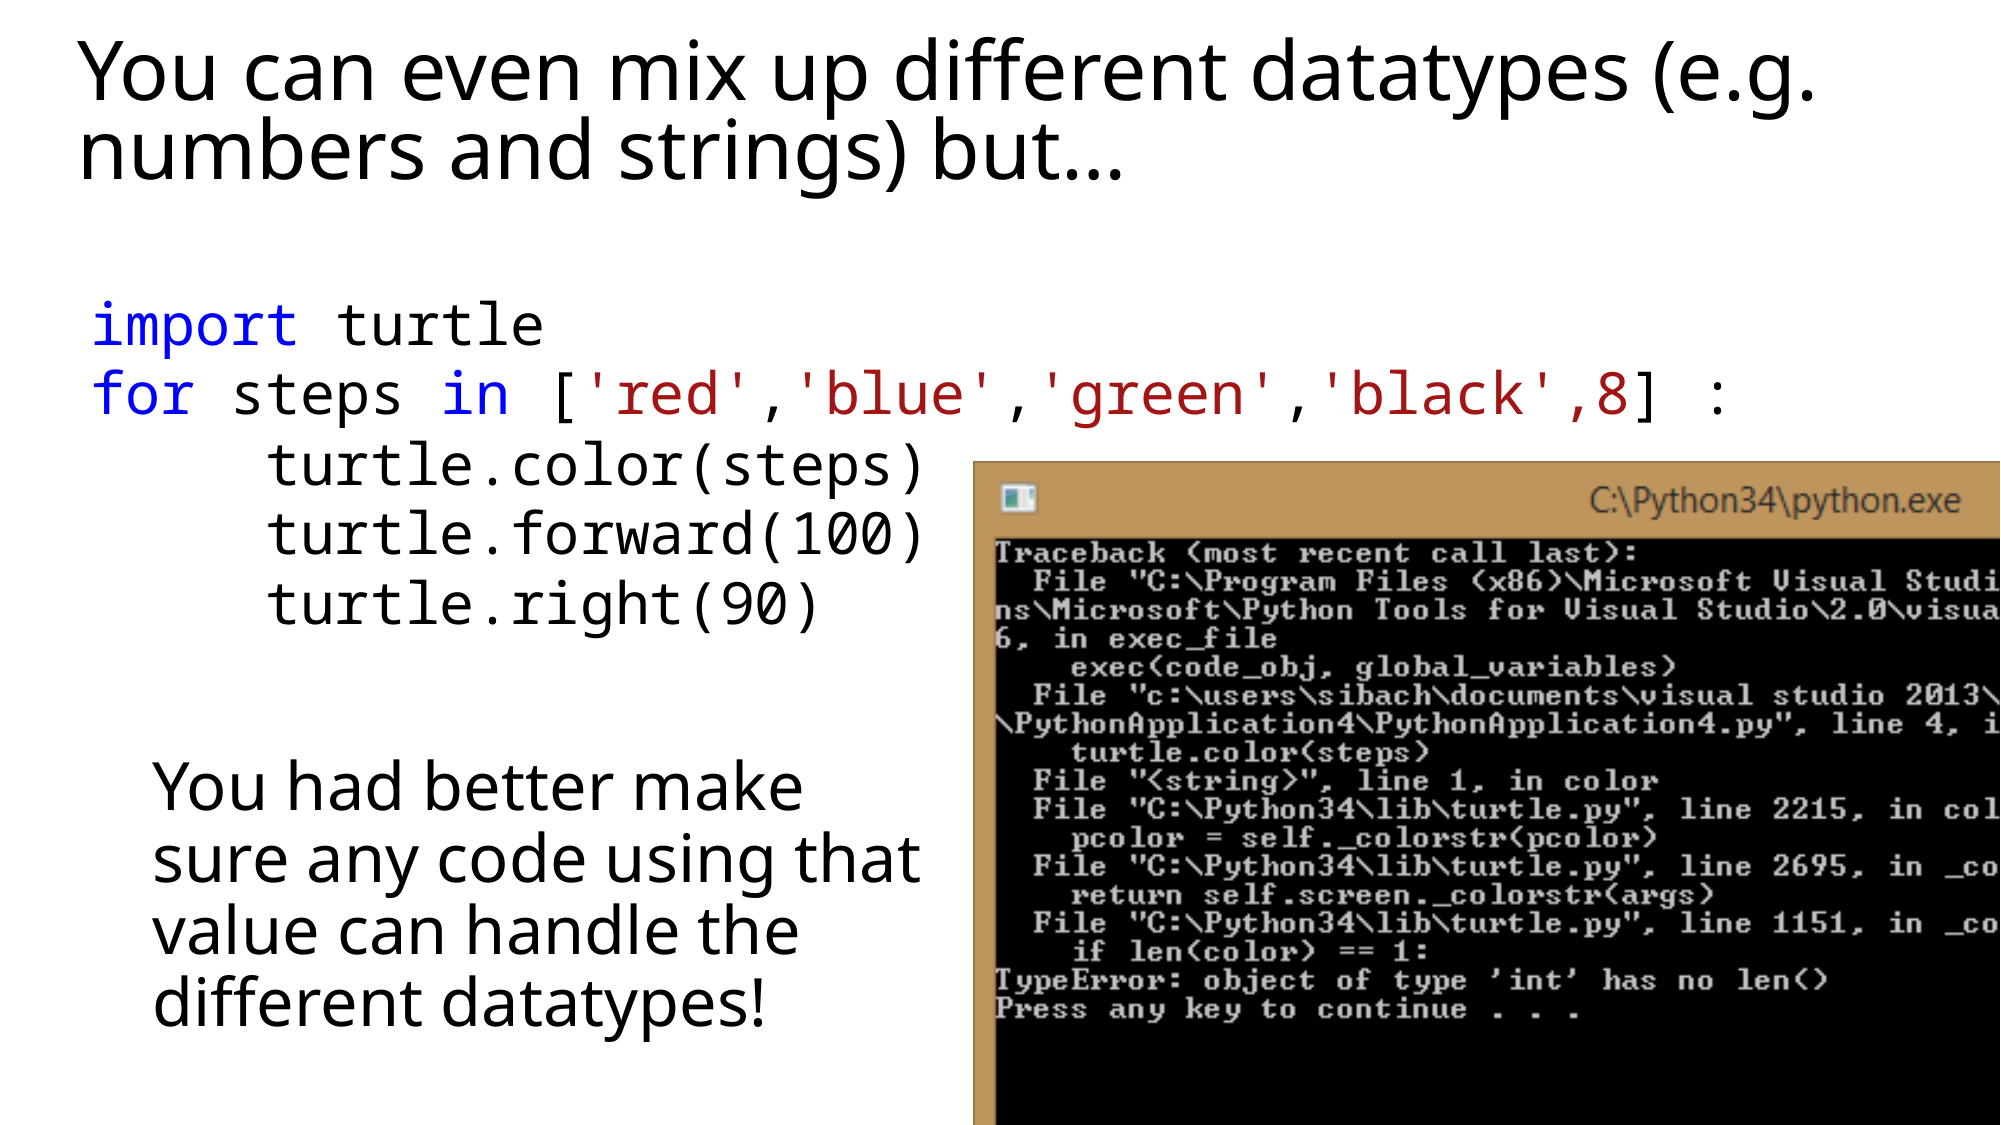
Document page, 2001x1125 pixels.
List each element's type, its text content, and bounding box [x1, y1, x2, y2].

text_box import turtle for steps in ['red','blue','green','black',8] : turtle.color(steps) turtle.forward(100) turtle.right(90) [75, 279, 1751, 644]
picture [973, 461, 2000, 1125]
text_box You had better make sure any code using that value can handle the different datatypes! [137, 668, 959, 1125]
title You can even mix up different datatypes (e.g. numbers and strings) but… [62, 29, 1953, 205]
